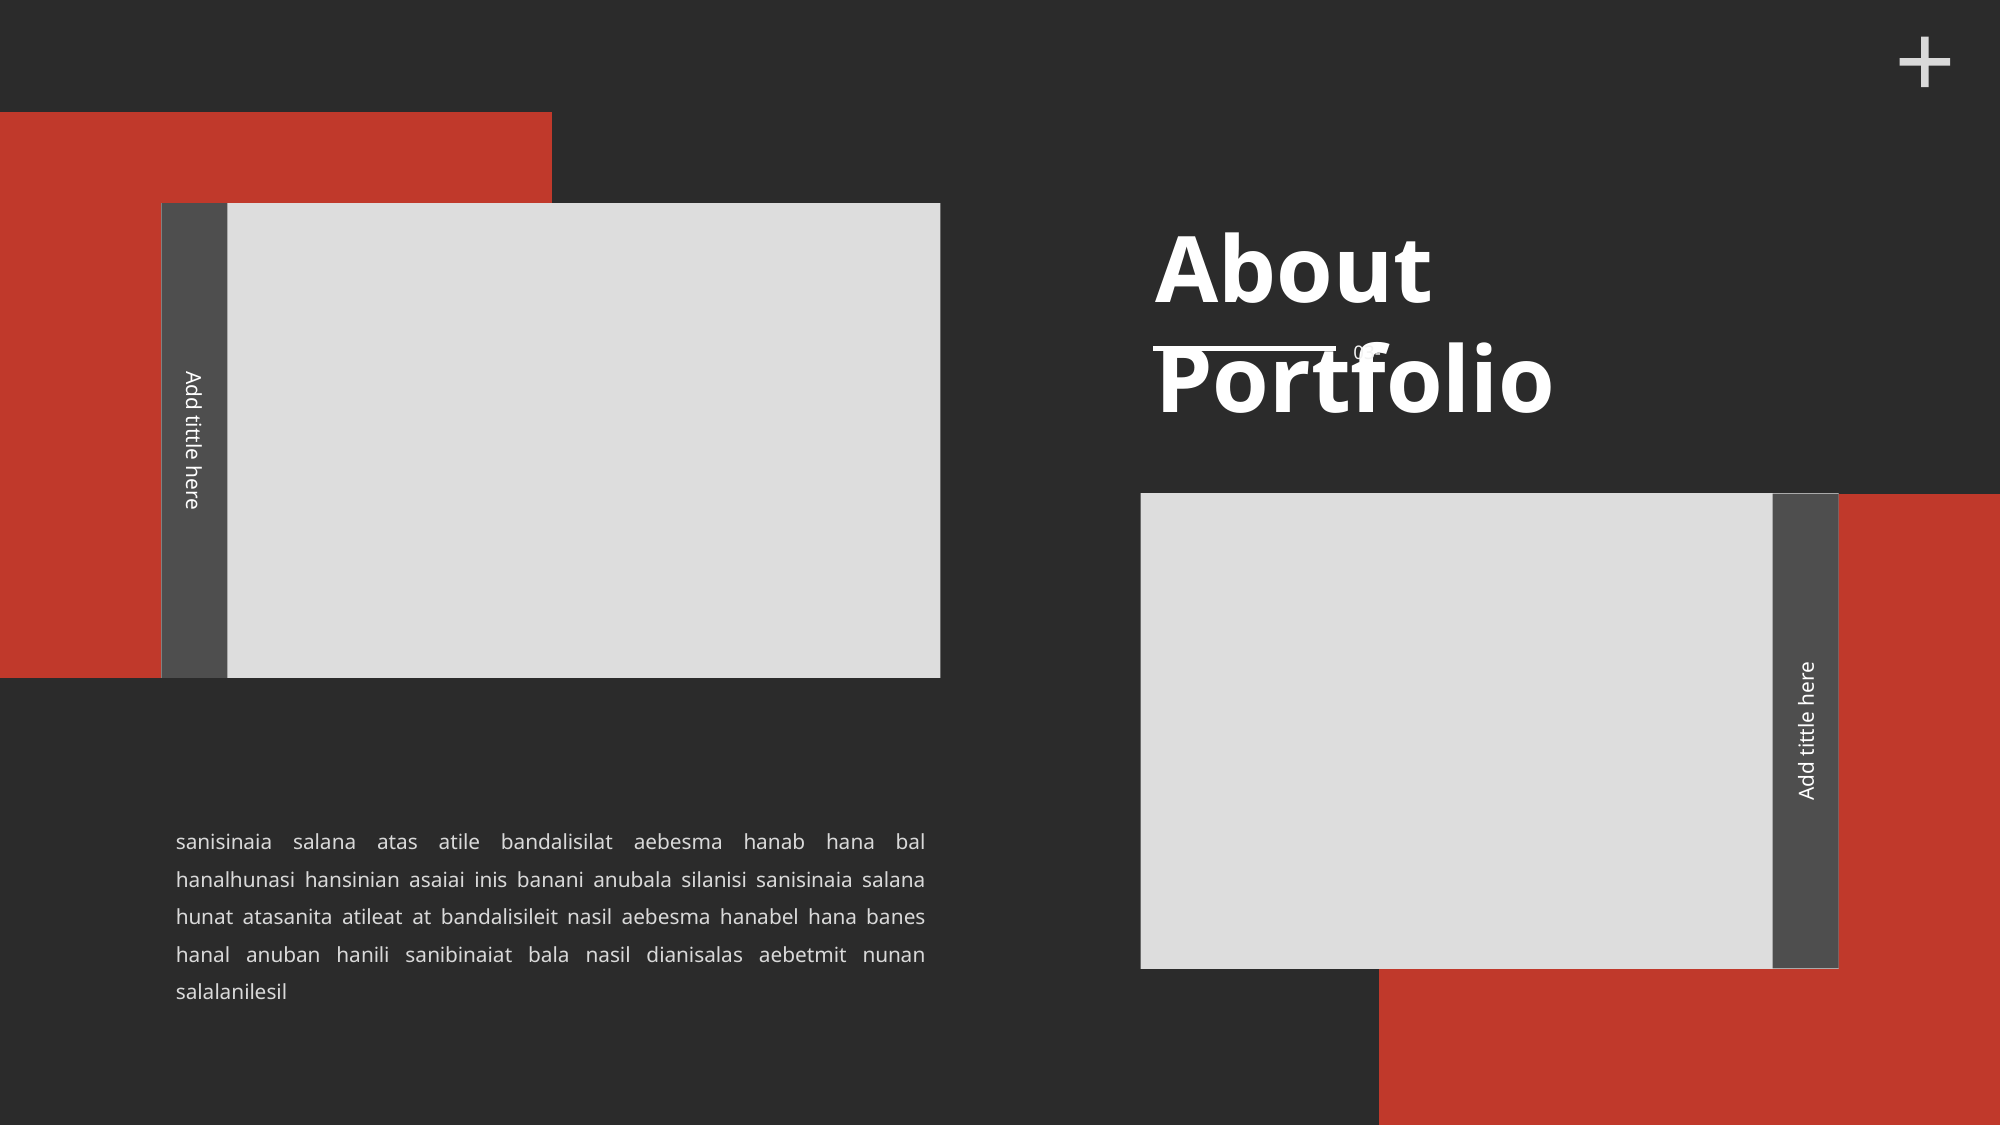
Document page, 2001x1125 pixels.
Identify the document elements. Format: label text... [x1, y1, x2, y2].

text_box sanisinaia salana atas atile bandalisilat aebesma hanab hana bal hanalhunasi hansinian asaiai inis banani anubala silanisi sanisinaia salana hunat atasanita atileat at bandalisileit nasil aebesma hanabel hana banes hanal anuban hanili sanibinaiat bala nasil dianisalas aebetmit nunan salalanilesil [161, 809, 941, 1012]
text_box [1899, 36, 1951, 88]
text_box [1140, 203, 1833, 368]
picture [228, 203, 941, 678]
text_box Add tittle here [1772, 493, 1840, 969]
picture [1140, 493, 1772, 969]
text_box Add tittle here [160, 202, 228, 679]
